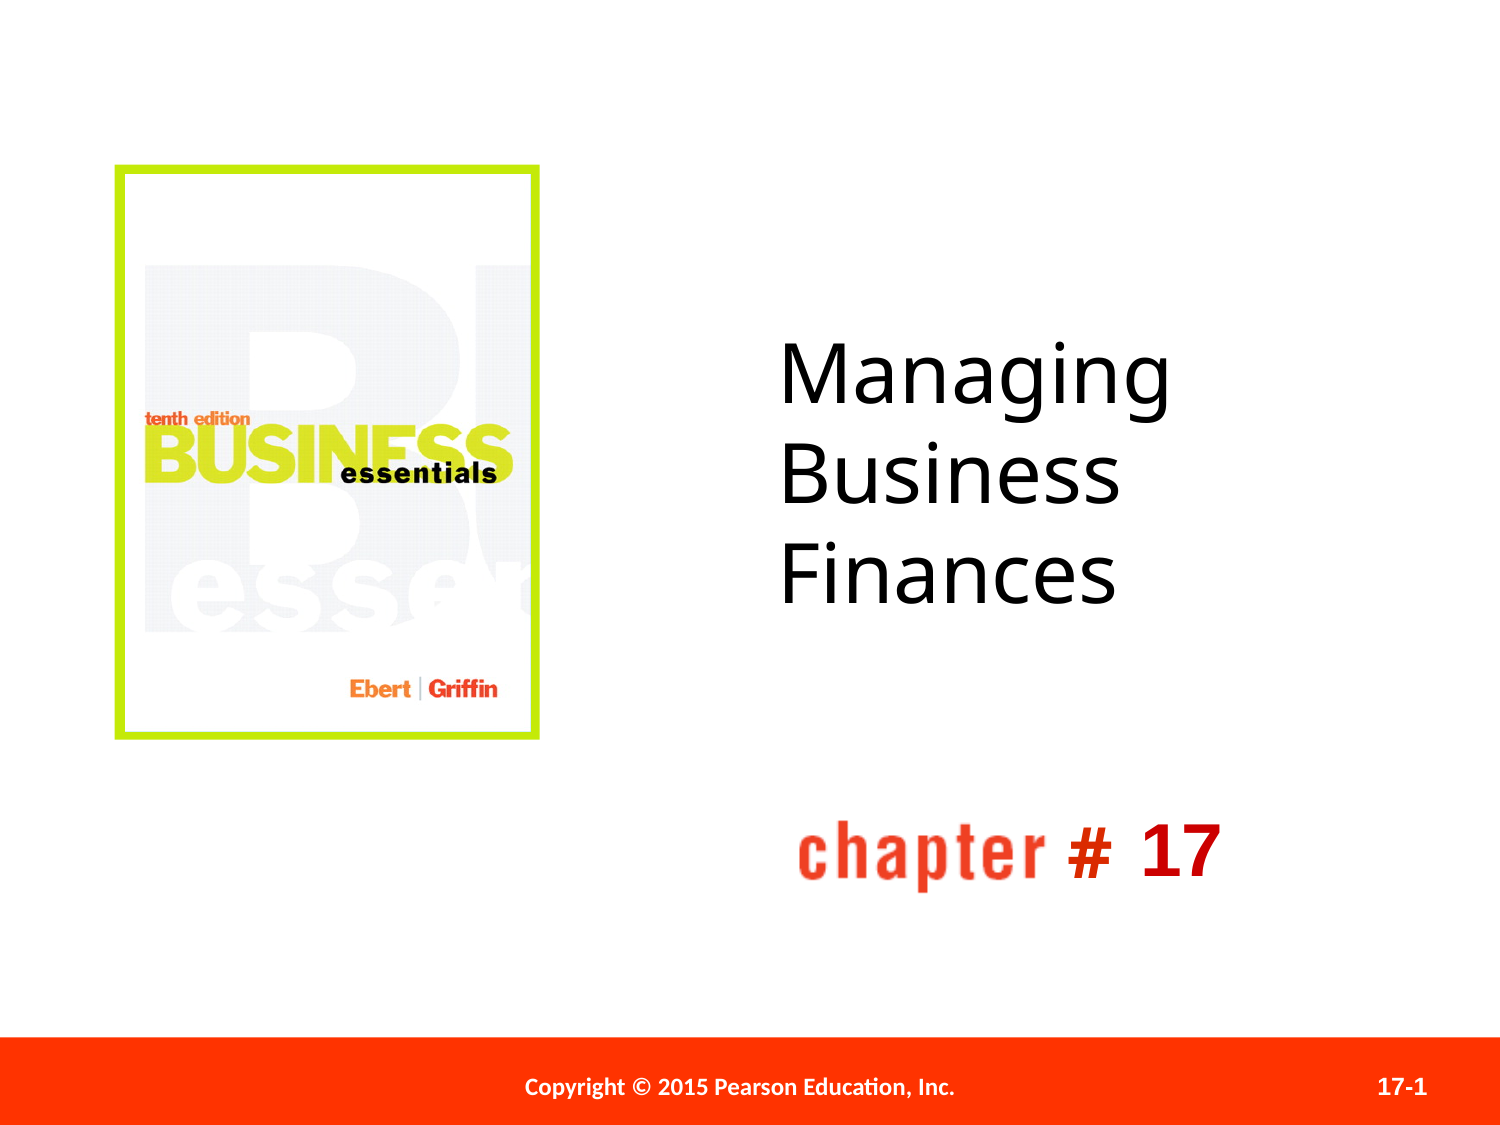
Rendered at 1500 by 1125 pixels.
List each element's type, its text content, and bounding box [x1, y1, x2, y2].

title Managing Business Finances [762, 249, 1388, 692]
picture [125, 174, 531, 732]
text_box 17 [1125, 793, 1239, 899]
